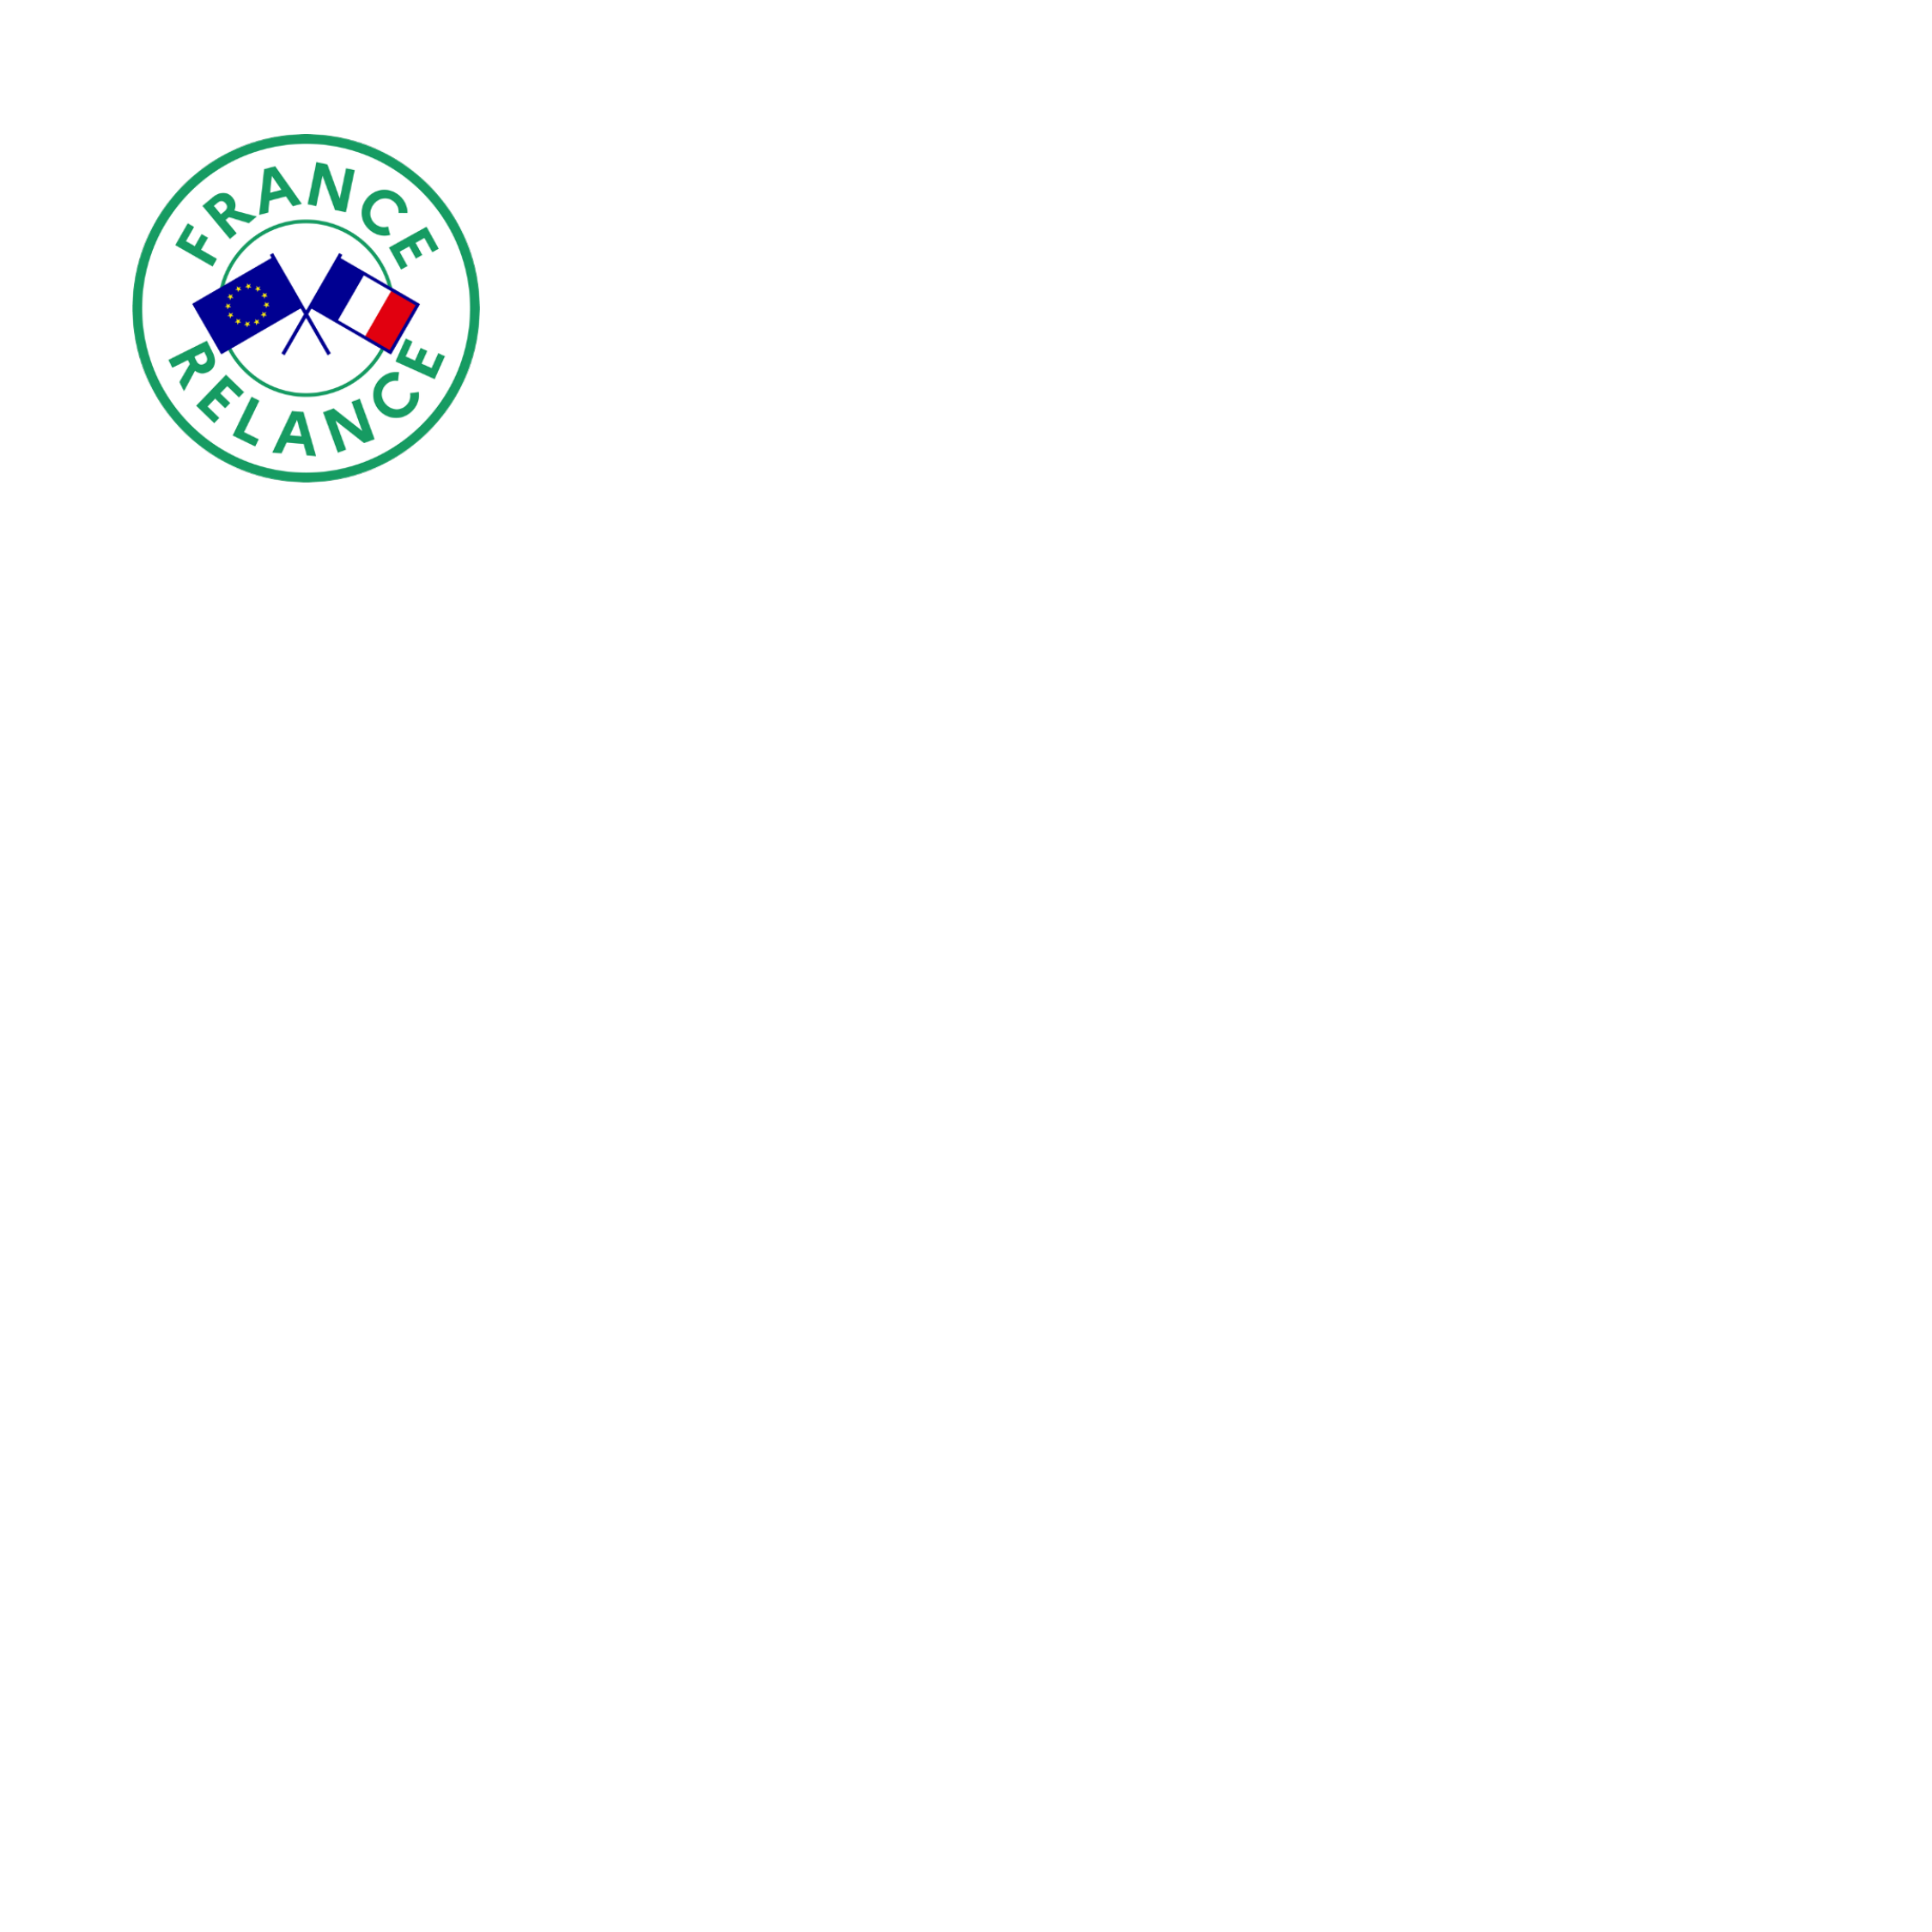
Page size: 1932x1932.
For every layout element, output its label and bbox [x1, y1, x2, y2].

picture [132, 133, 480, 483]
